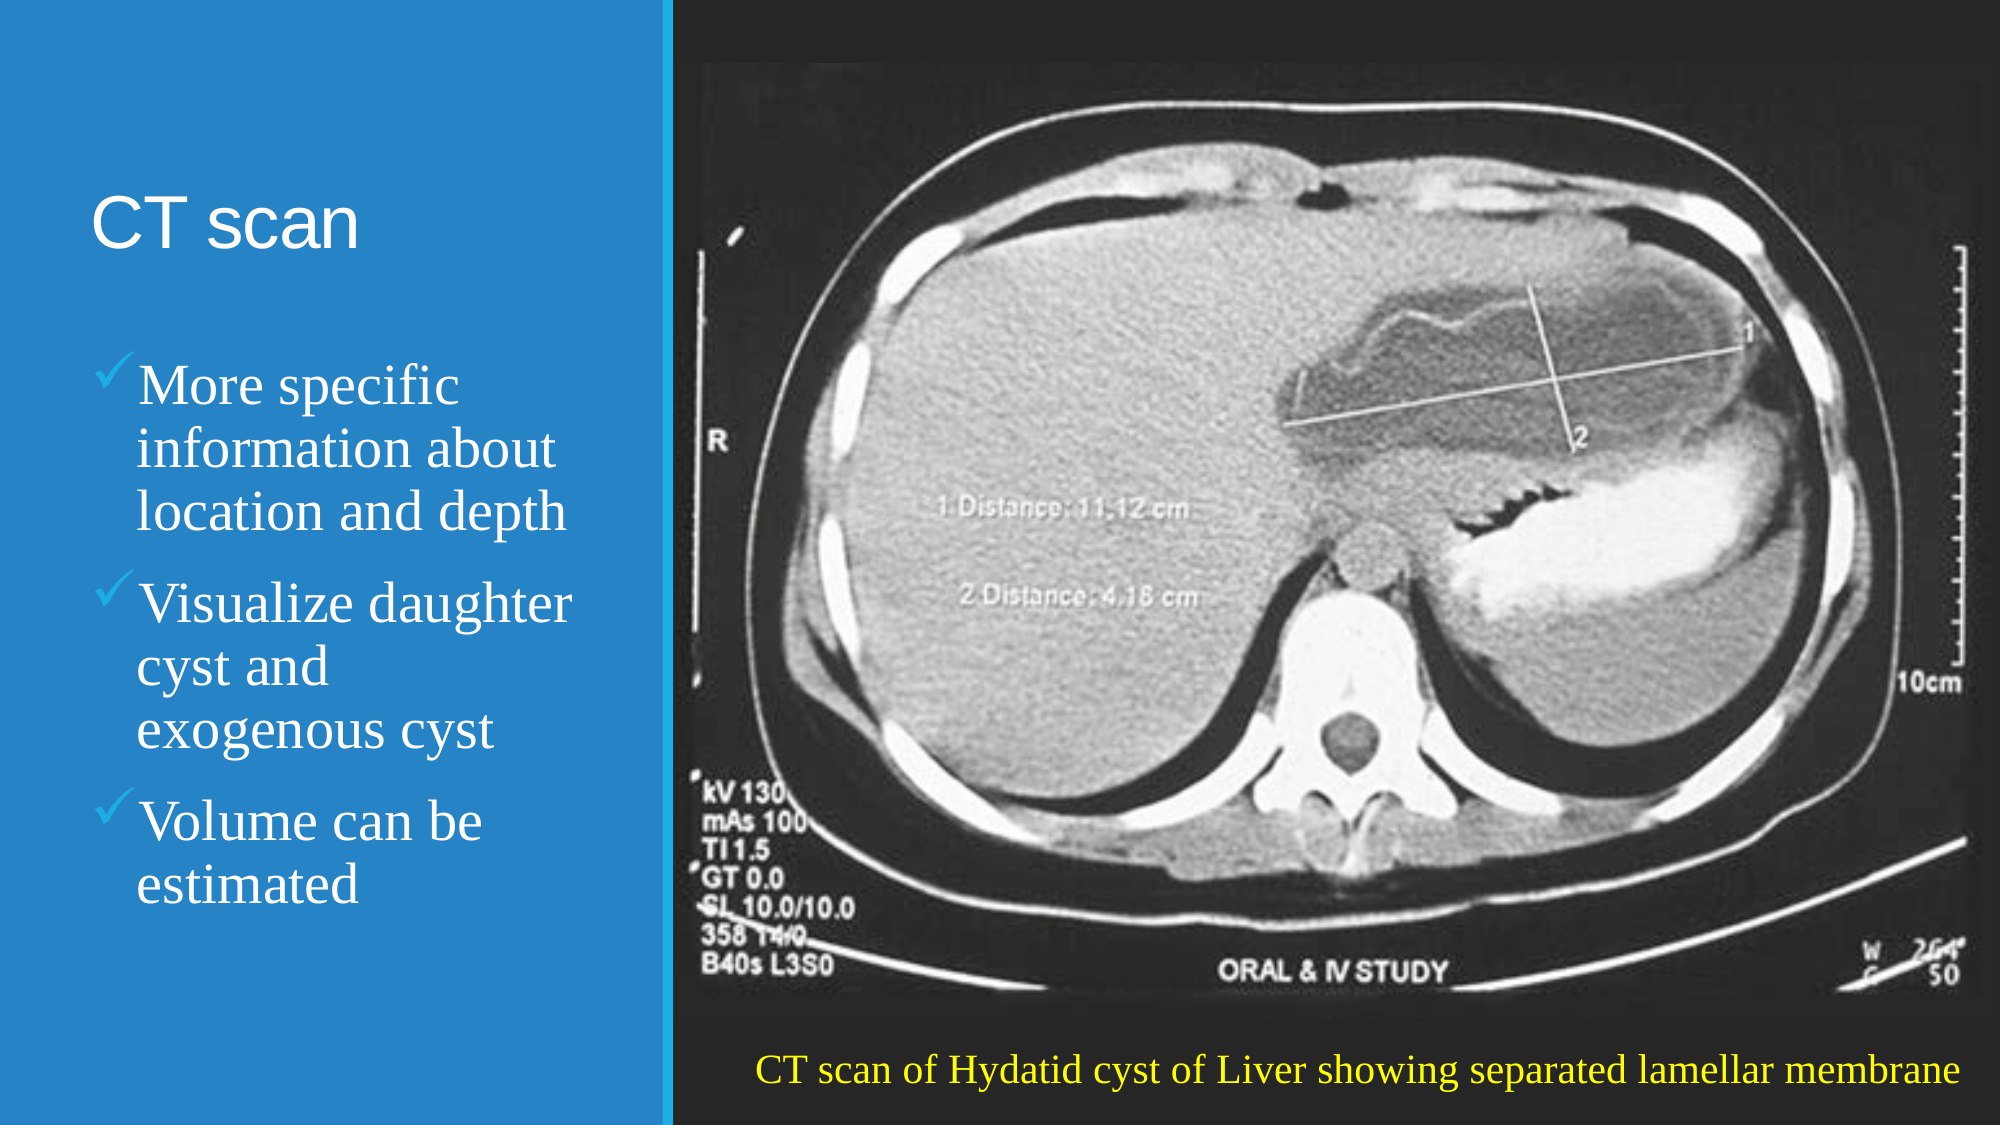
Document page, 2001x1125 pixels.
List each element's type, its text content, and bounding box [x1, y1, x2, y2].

list More specific information about location and depth Visualize daughter cyst and exogenous cyst Volume can be estimated [75, 347, 600, 1035]
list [676, 62, 1993, 1019]
text_box CT scan of Hydatid cyst of Liver showing separated lamellar membrane [740, 1034, 1977, 1100]
title CT scan [75, 97, 600, 271]
